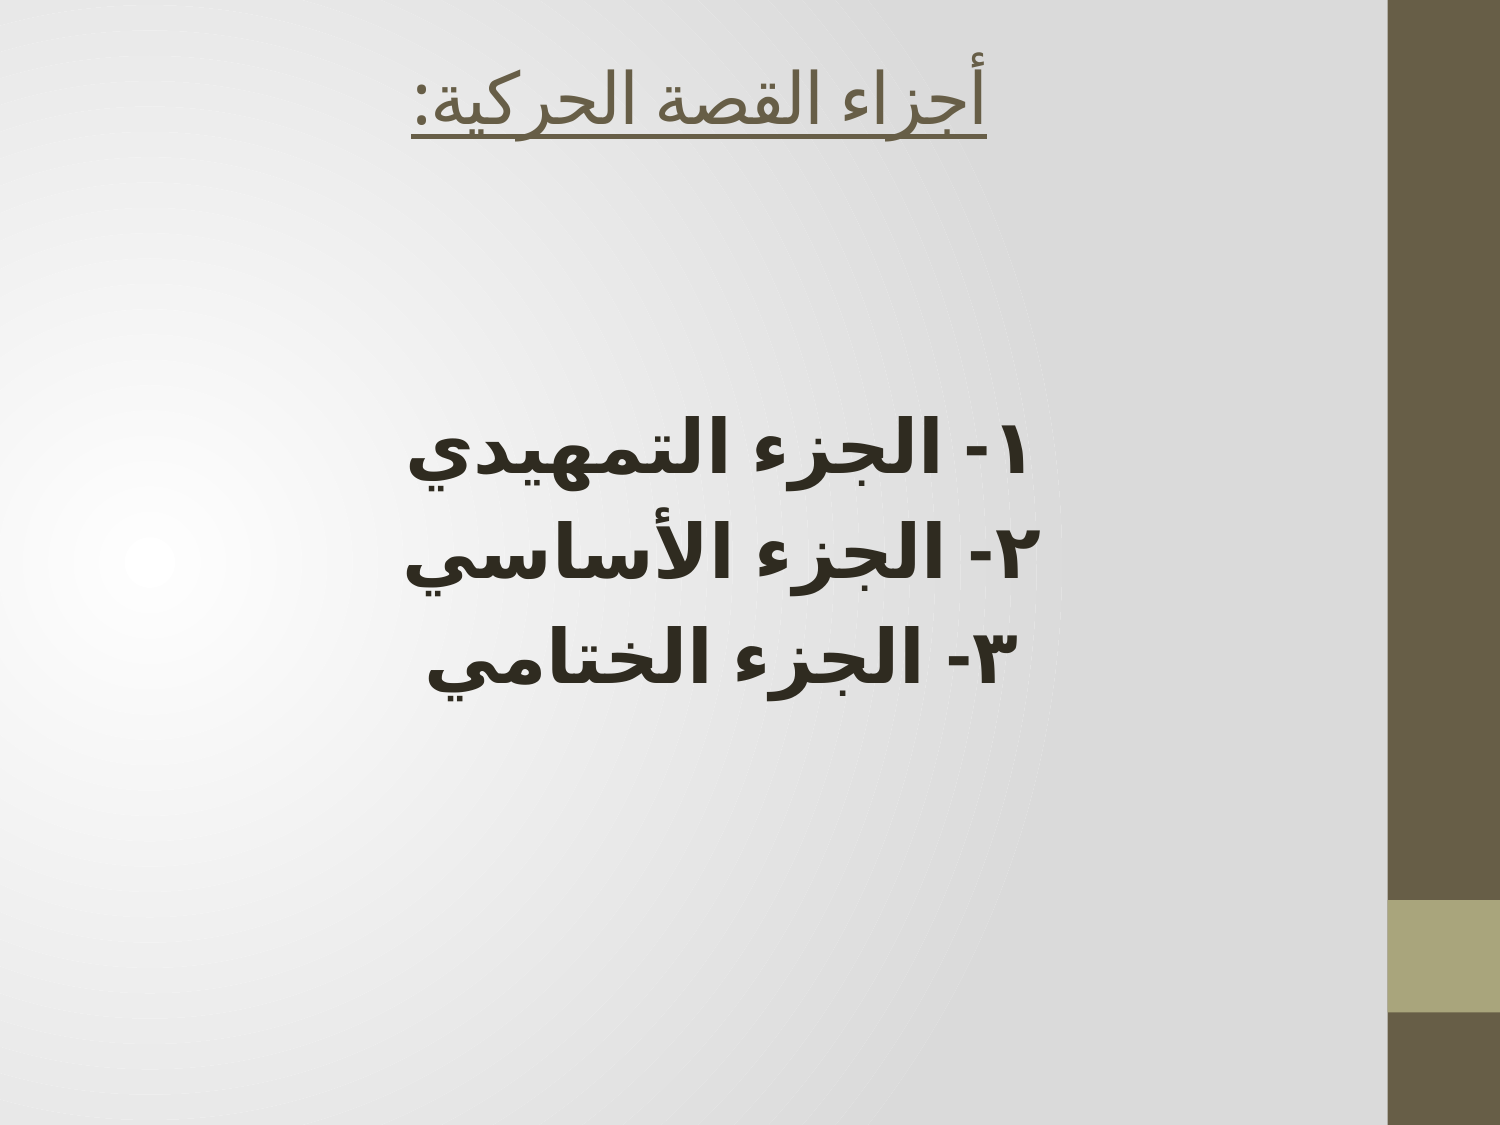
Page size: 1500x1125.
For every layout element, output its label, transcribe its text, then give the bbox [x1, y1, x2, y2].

title أجزاء القصة الحركية: [75, 45, 1325, 233]
list ١- الجزء التمهيدي ٢- الجزء الأساسي ٣- الجزء الختامي [171, 391, 1283, 967]
